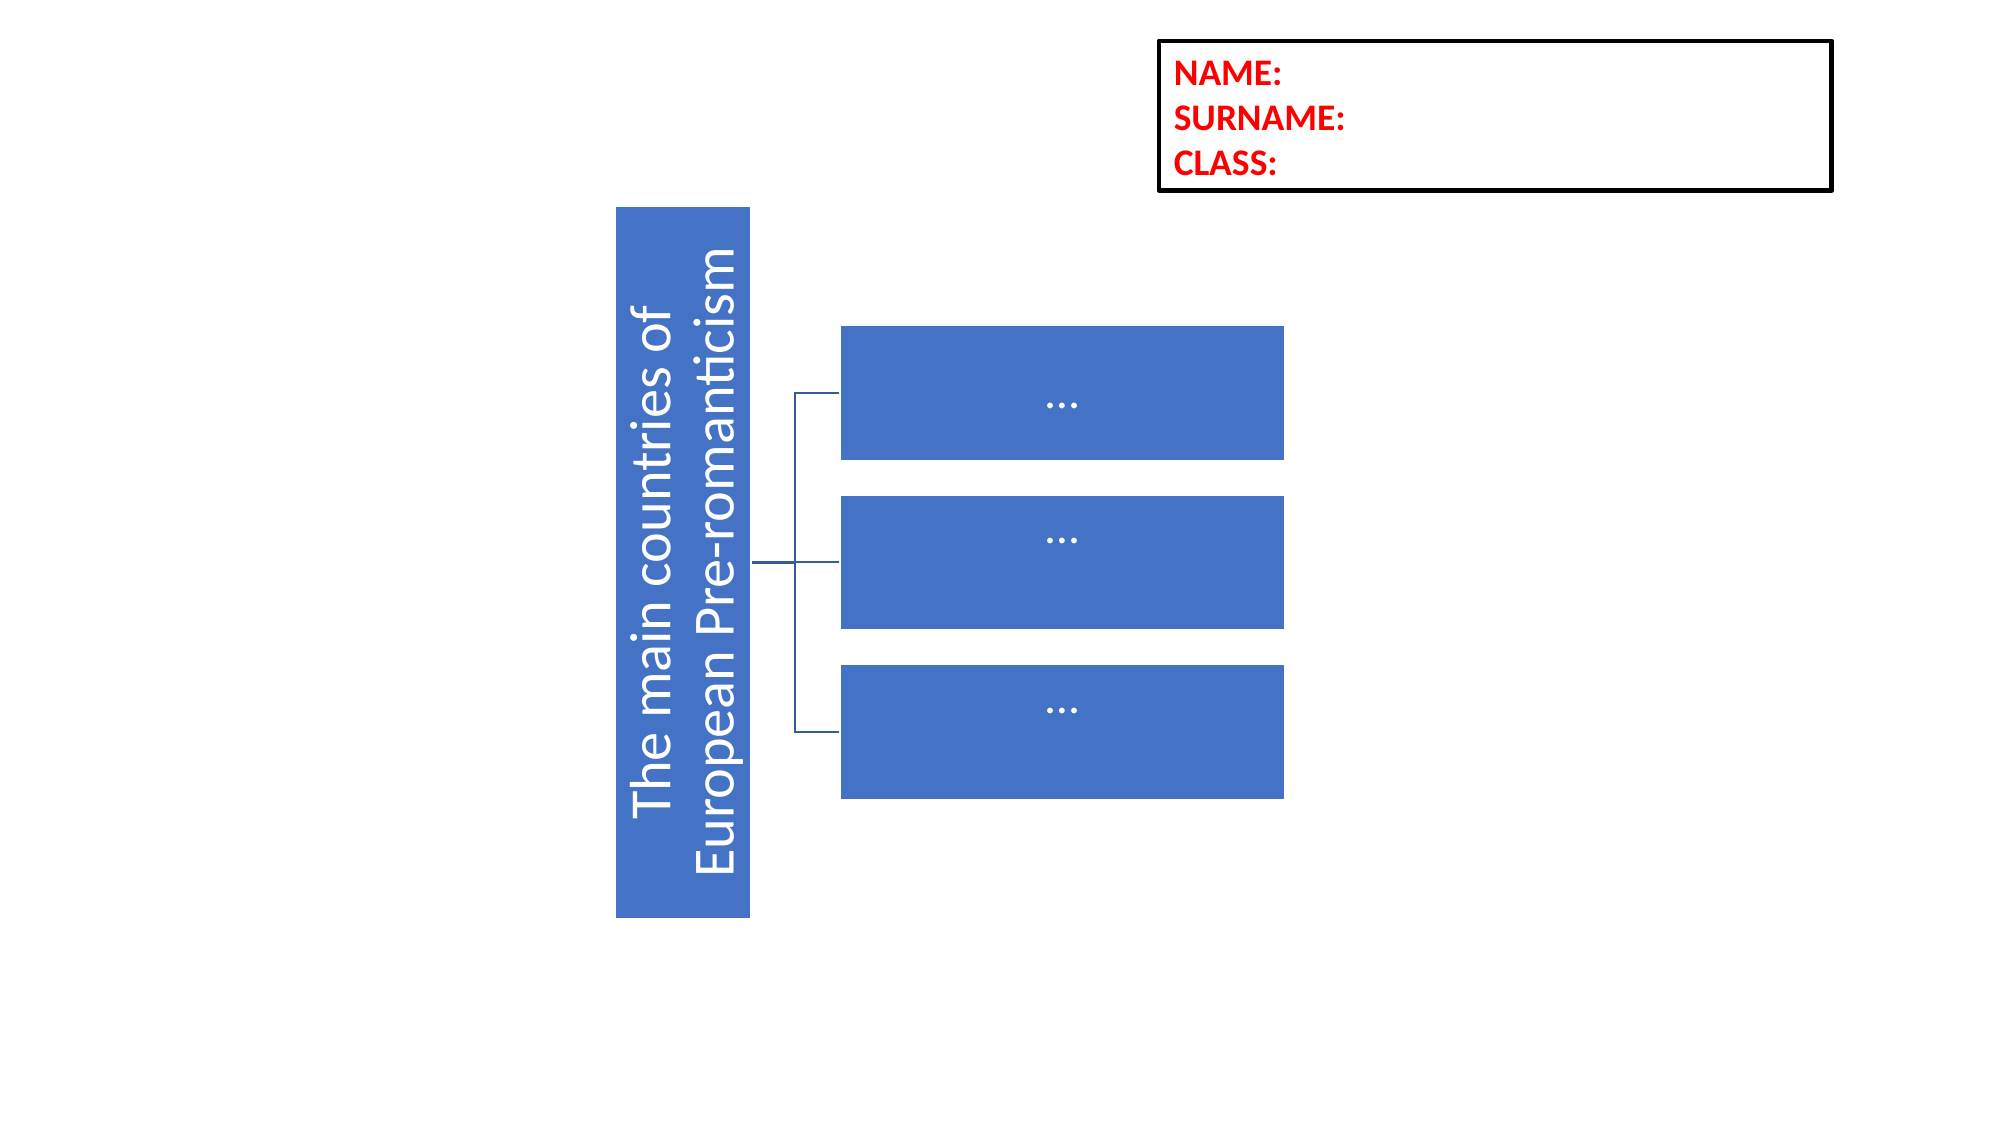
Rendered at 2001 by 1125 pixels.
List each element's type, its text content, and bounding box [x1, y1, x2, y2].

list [87, 205, 1813, 920]
text_box NAME: SURNAME: CLASS: [1159, 40, 1832, 191]
